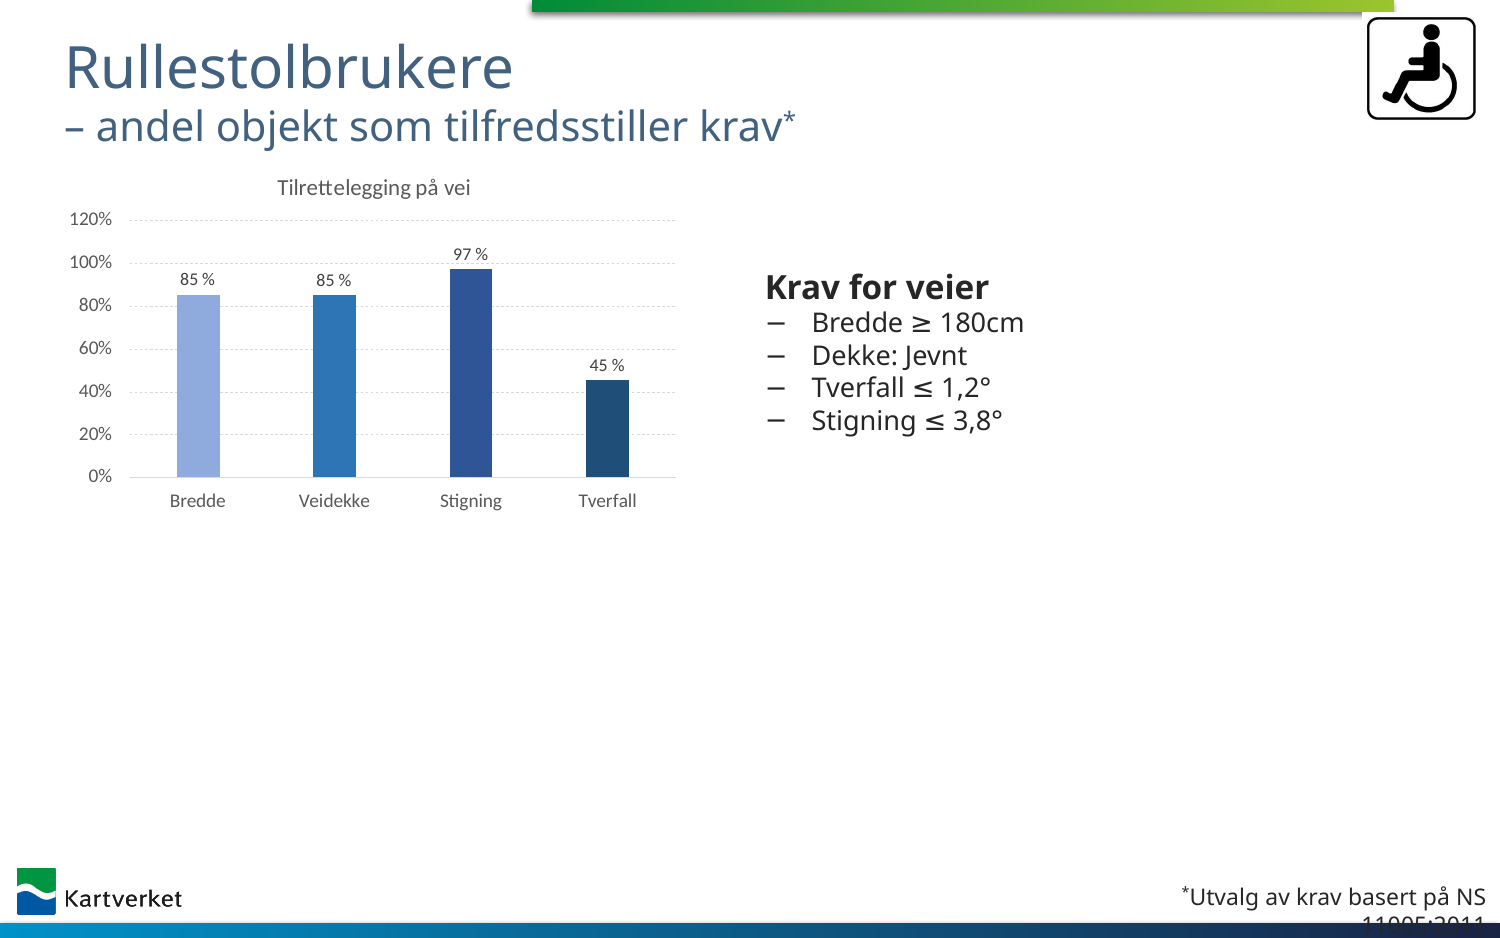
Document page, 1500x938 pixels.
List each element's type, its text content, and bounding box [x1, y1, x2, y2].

text_box Rullestolbrukere – andel objekt som tilfredsstiller krav* [49, 25, 1431, 158]
text_box *Utvalg av krav basert på NS 11005:2011 [1068, 873, 1500, 938]
text_box Krav for veier Bredde ≥ 180cm Dekke: Jevnt Tverfall ≤ 1,2° Stigning ≤ 3,8° [750, 258, 1234, 444]
picture [62, 166, 687, 519]
picture [1362, 12, 1481, 126]
